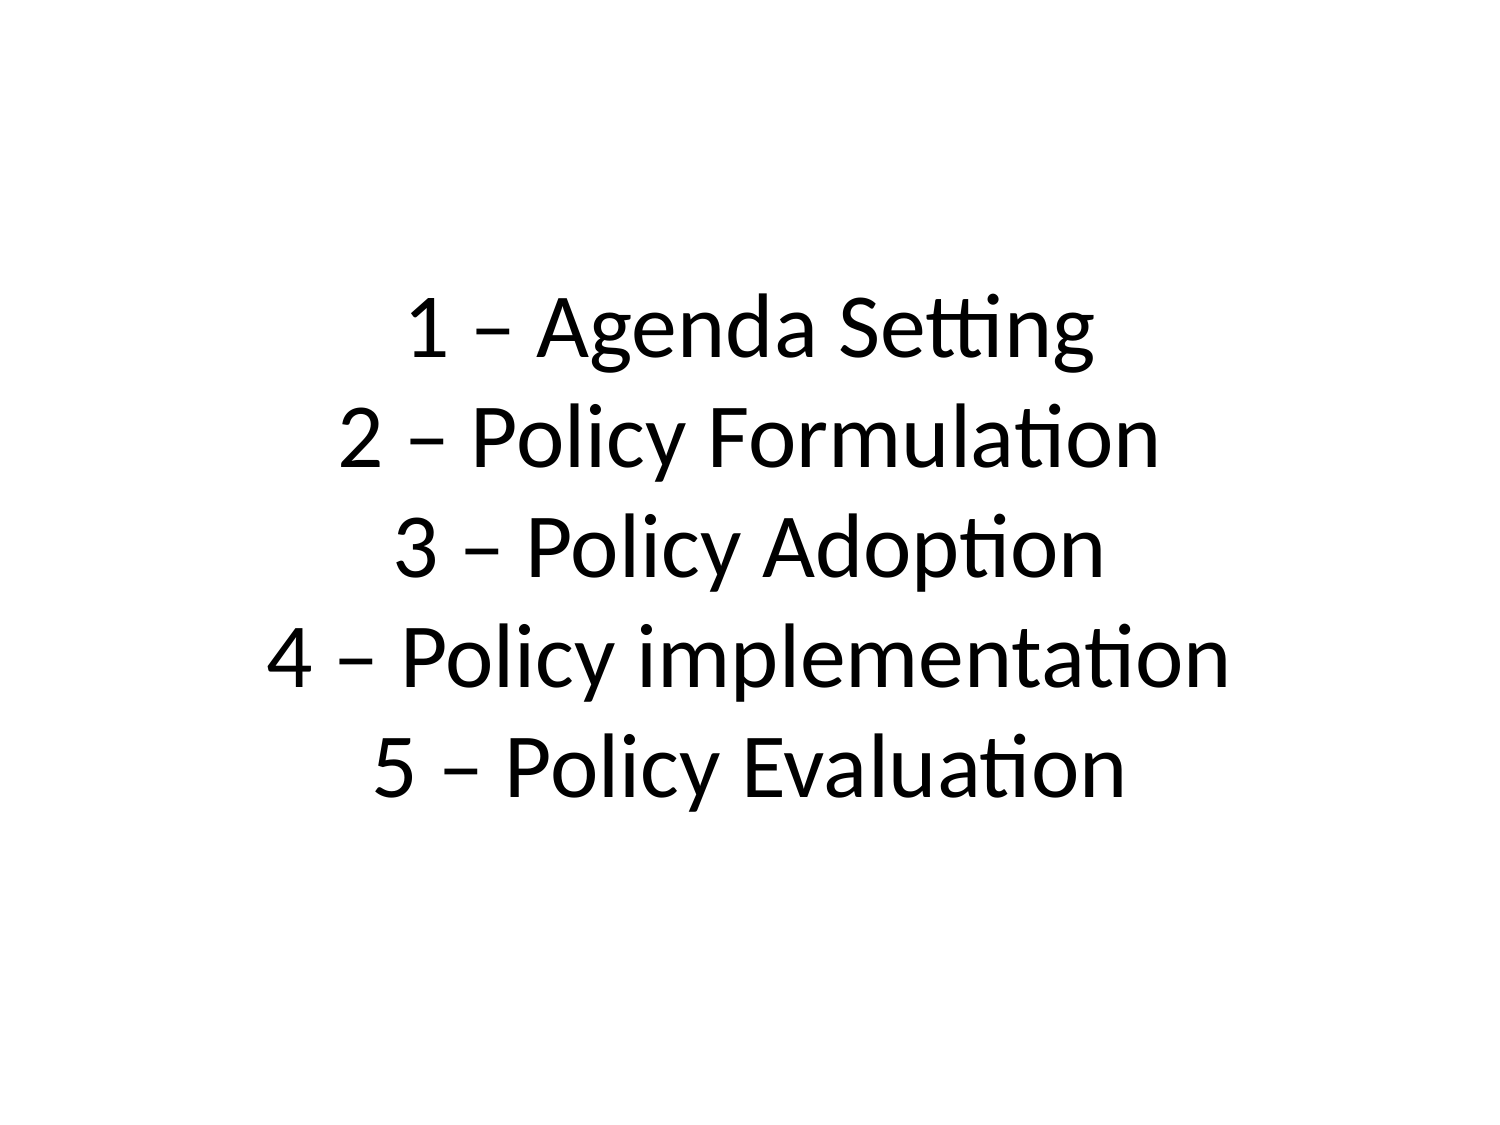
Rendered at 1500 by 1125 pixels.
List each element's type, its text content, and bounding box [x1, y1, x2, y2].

title 1 – Agenda Setting 2 – Policy Formulation 3 – Policy Adoption 4 – Policy implementation 5 – Policy Evaluation [75, 45, 1425, 1038]
